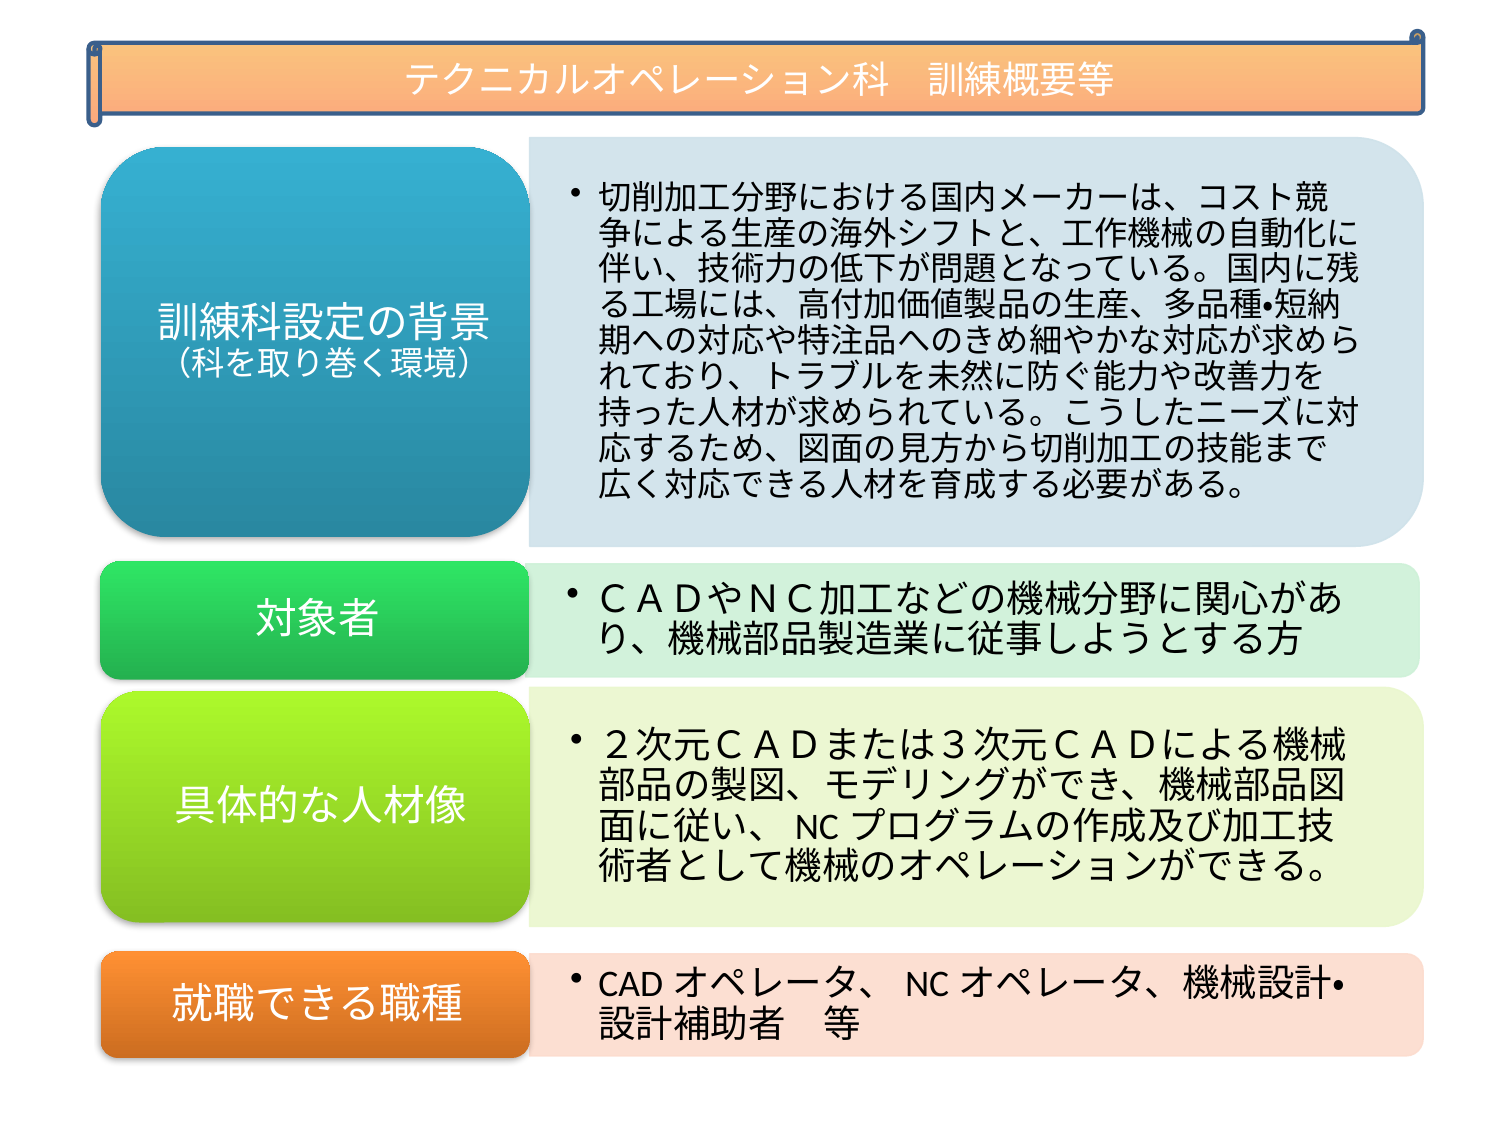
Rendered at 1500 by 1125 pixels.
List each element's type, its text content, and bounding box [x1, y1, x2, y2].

text_box テクニカルオペレーション科 訓練概要等 [86, 28, 1426, 128]
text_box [100, 136, 1424, 1059]
